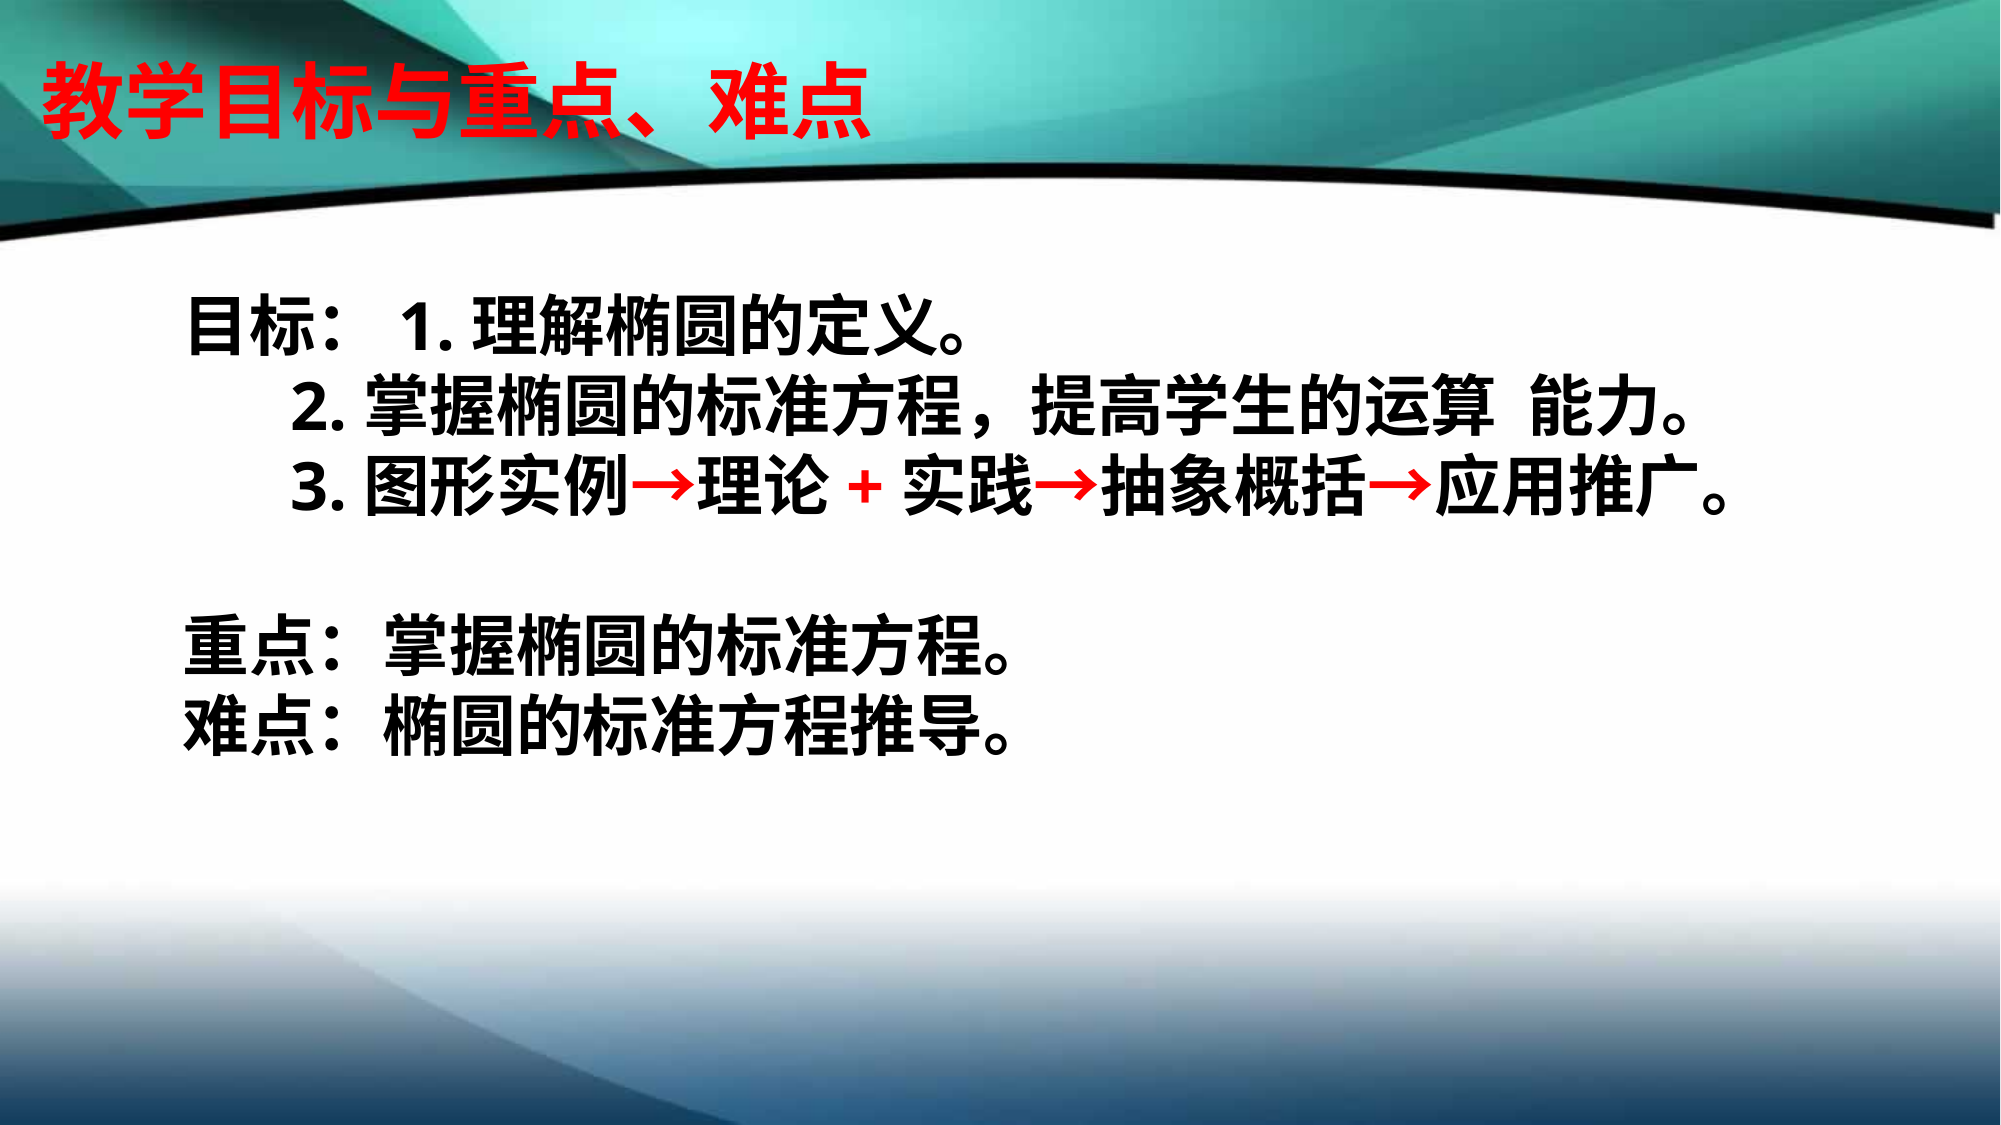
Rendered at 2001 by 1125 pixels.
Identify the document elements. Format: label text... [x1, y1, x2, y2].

picture [0, 0, 2001, 1125]
title 目标：1.理解椭圆的定义。 2.掌握椭圆的标准方程，提高学生的运算 能力。 3.图形实例→理论+实践→抽象概括→应用推广。 重点：掌握椭圆的标准方程。 难点：椭圆的标准方程推导。 [167, 429, 1968, 618]
text_box 教学目标与重点、难点 [26, 41, 921, 247]
